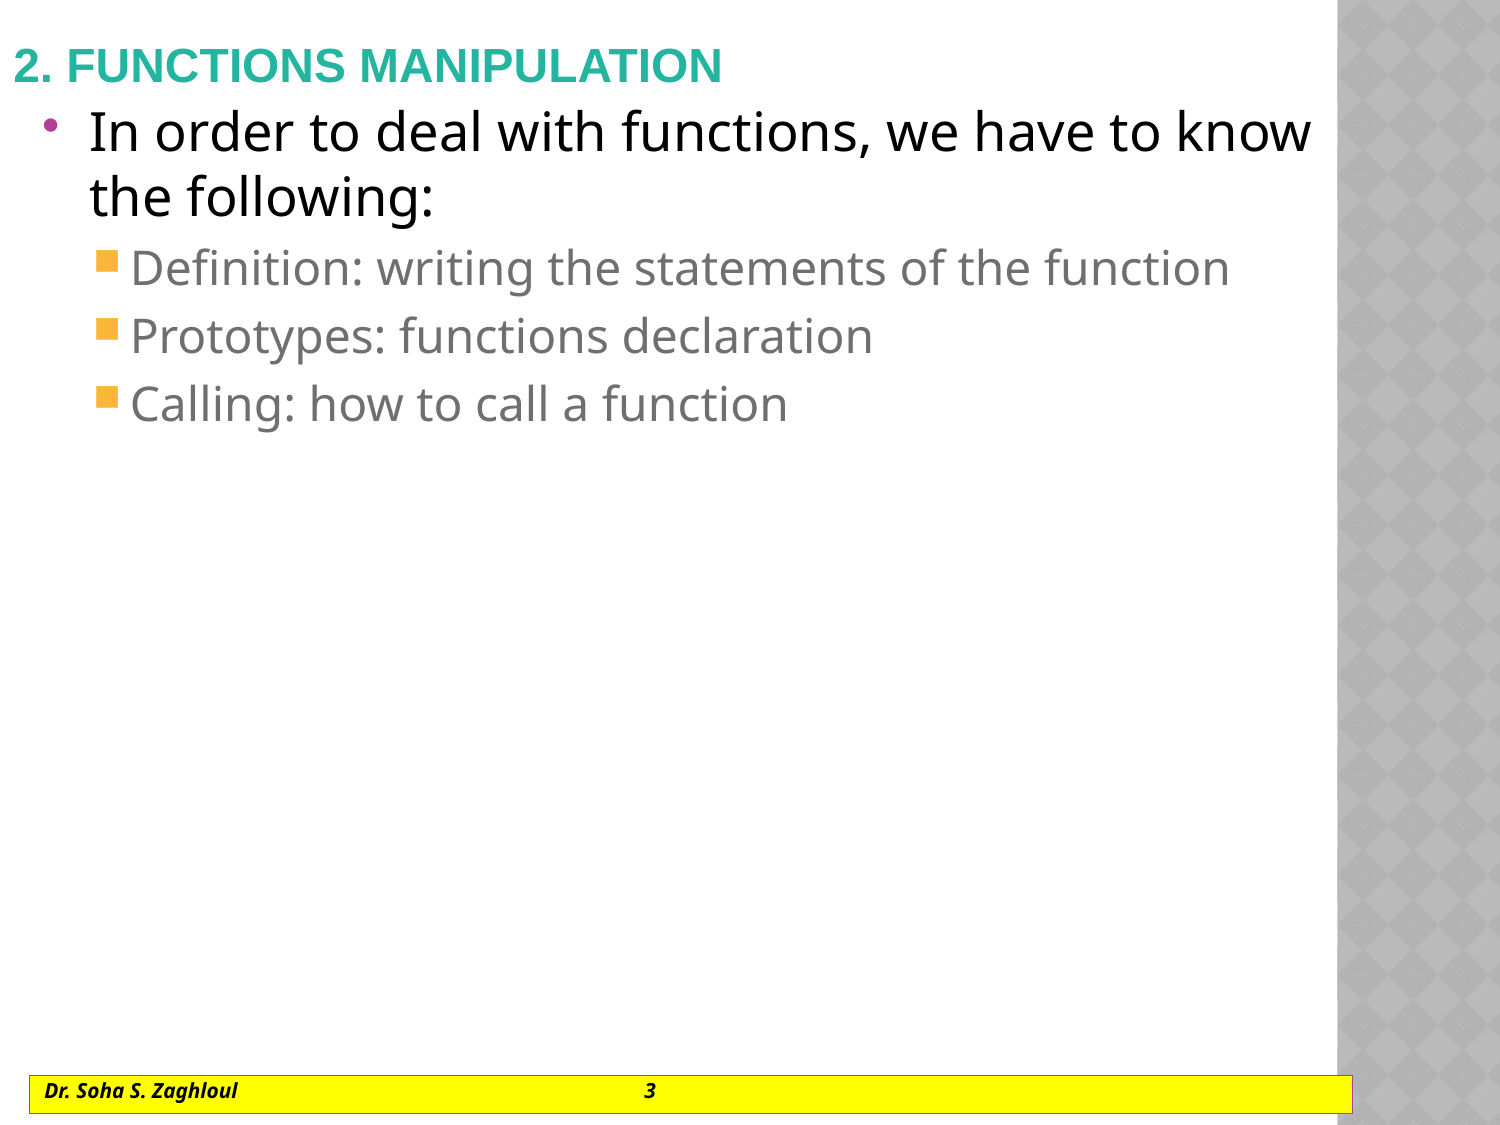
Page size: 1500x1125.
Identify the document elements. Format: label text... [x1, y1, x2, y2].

list In order to deal with functions, we have to know the following: Definition: writing the statements of the function Prototypes: functions declaration Calling: how to call a function [29, 93, 1341, 1059]
title 2. Functions manipulation [5, 19, 1341, 93]
text_box Dr. Soha S. Zaghloul 3 [29, 1075, 1353, 1114]
